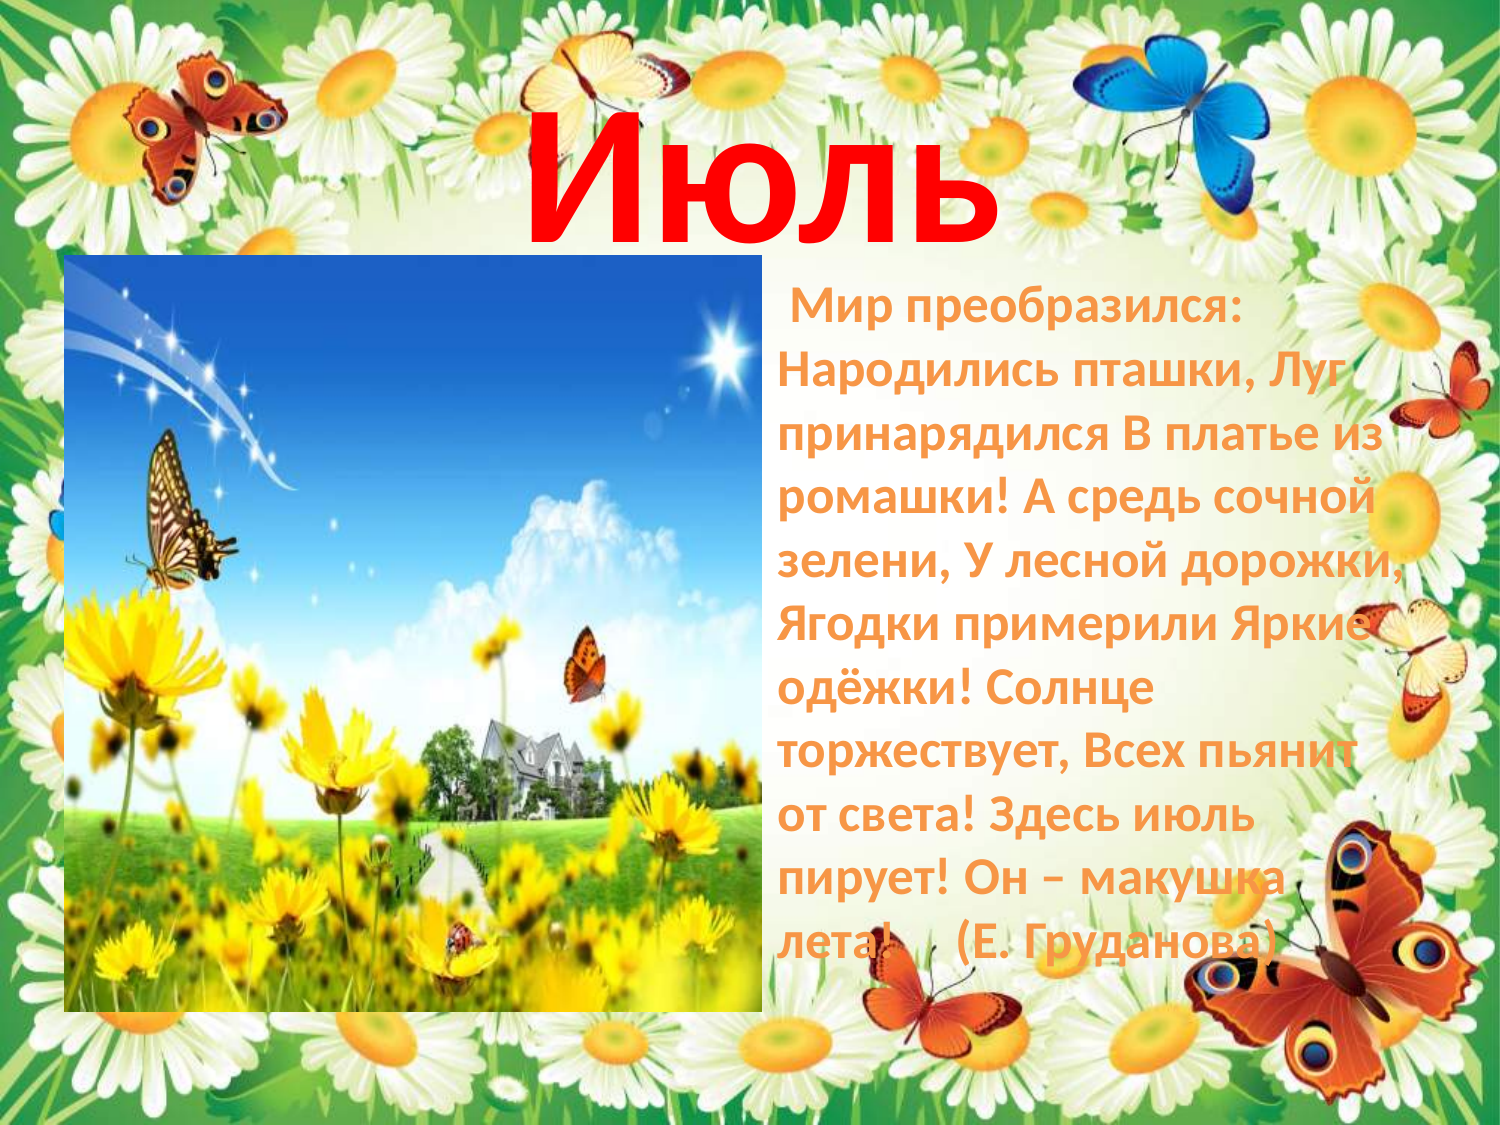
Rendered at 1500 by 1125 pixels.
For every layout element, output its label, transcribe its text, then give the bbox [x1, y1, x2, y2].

list Мир преобразился: Народились пташки, Луг принарядился В платье из ромашки! А средь сочной зелени, У лесной дорожки, Ягодки примерили Яркие одёжки! Солнце торжествует, Всех пьянит от света! Здесь июль пирует! Он – макушка лета! (Е. Груданова) [767, 262, 1425, 1005]
picture [0, 0, 1500, 1125]
text_box Июль [199, 35, 1325, 262]
